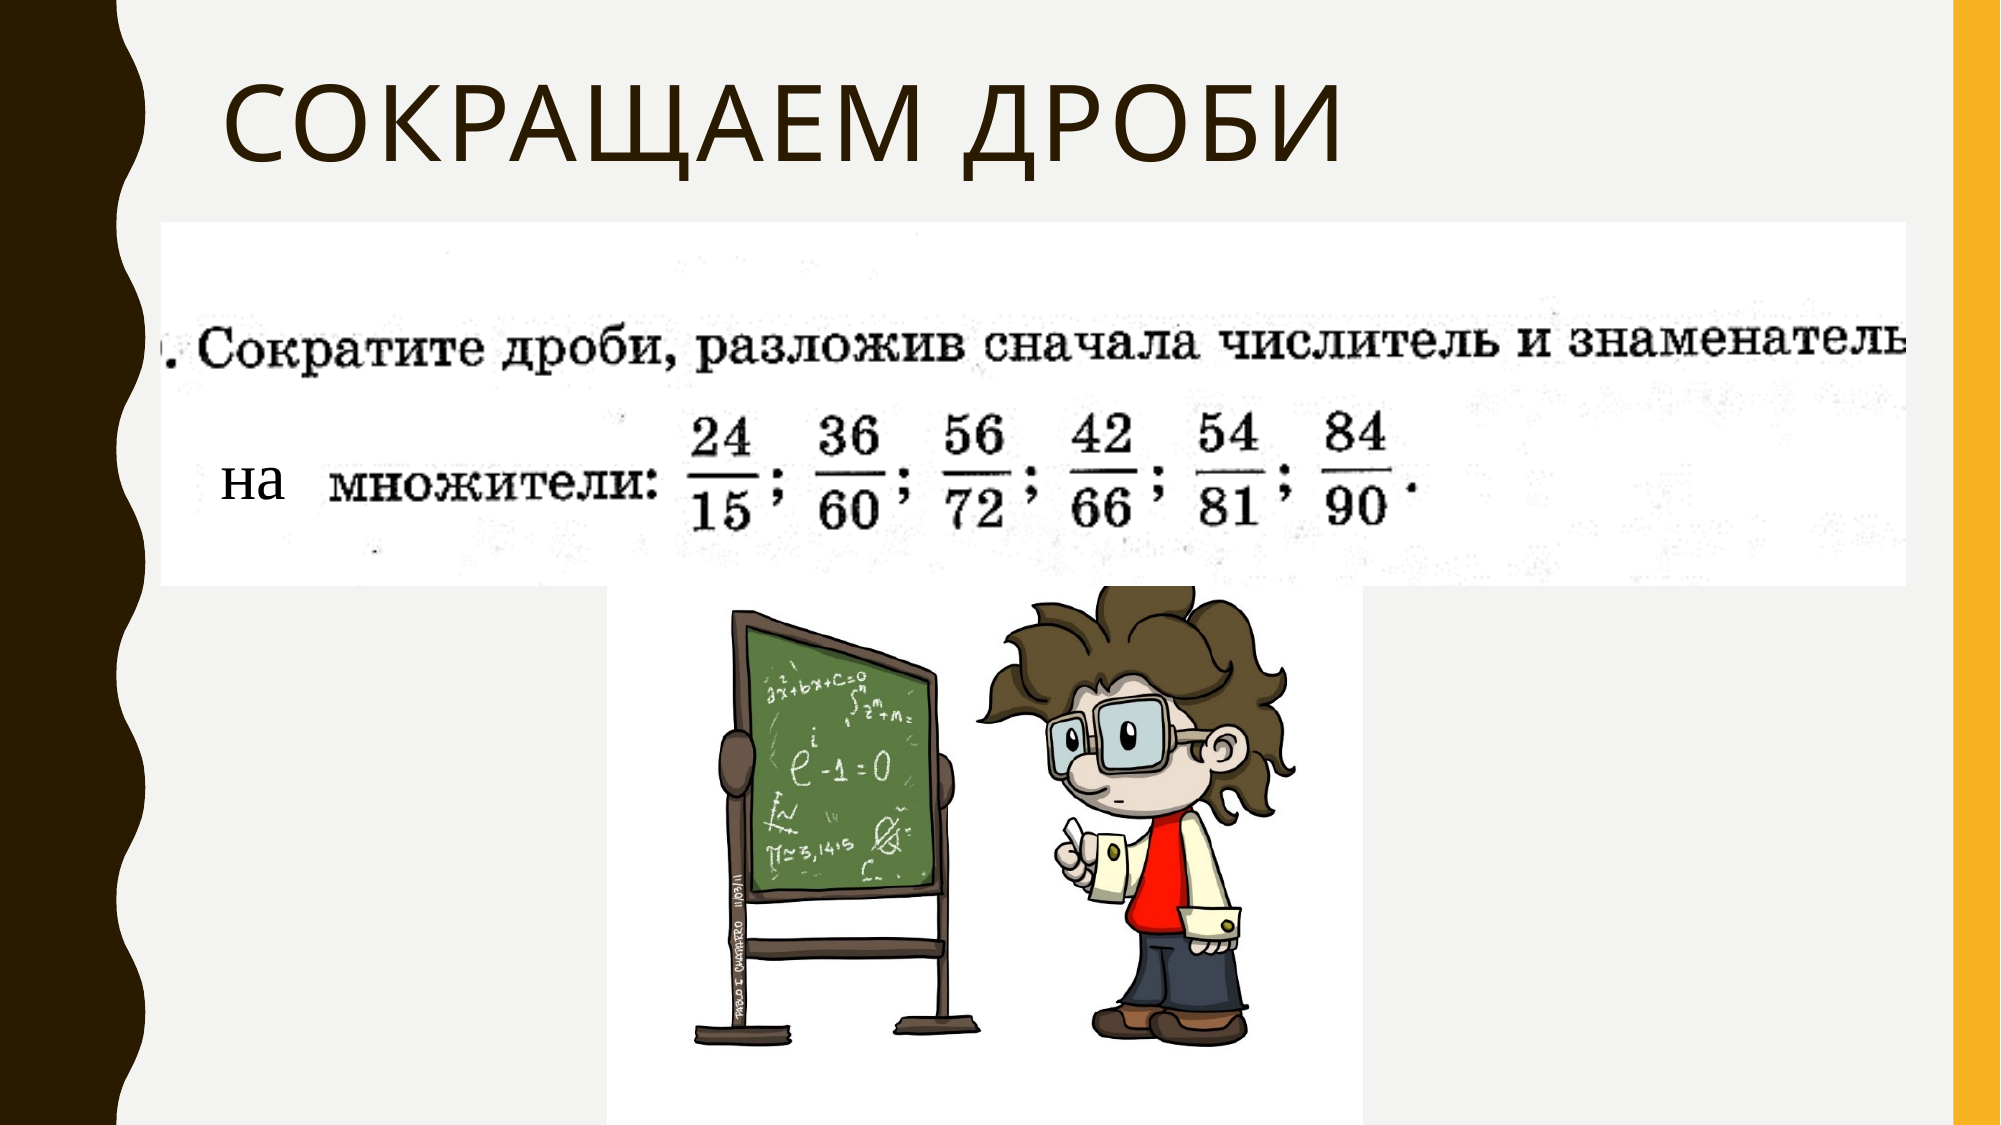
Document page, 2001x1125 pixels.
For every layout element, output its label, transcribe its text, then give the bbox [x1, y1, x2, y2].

picture [607, 586, 1363, 1125]
title Сокращаем дроби [205, 62, 1875, 222]
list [160, 222, 1951, 586]
